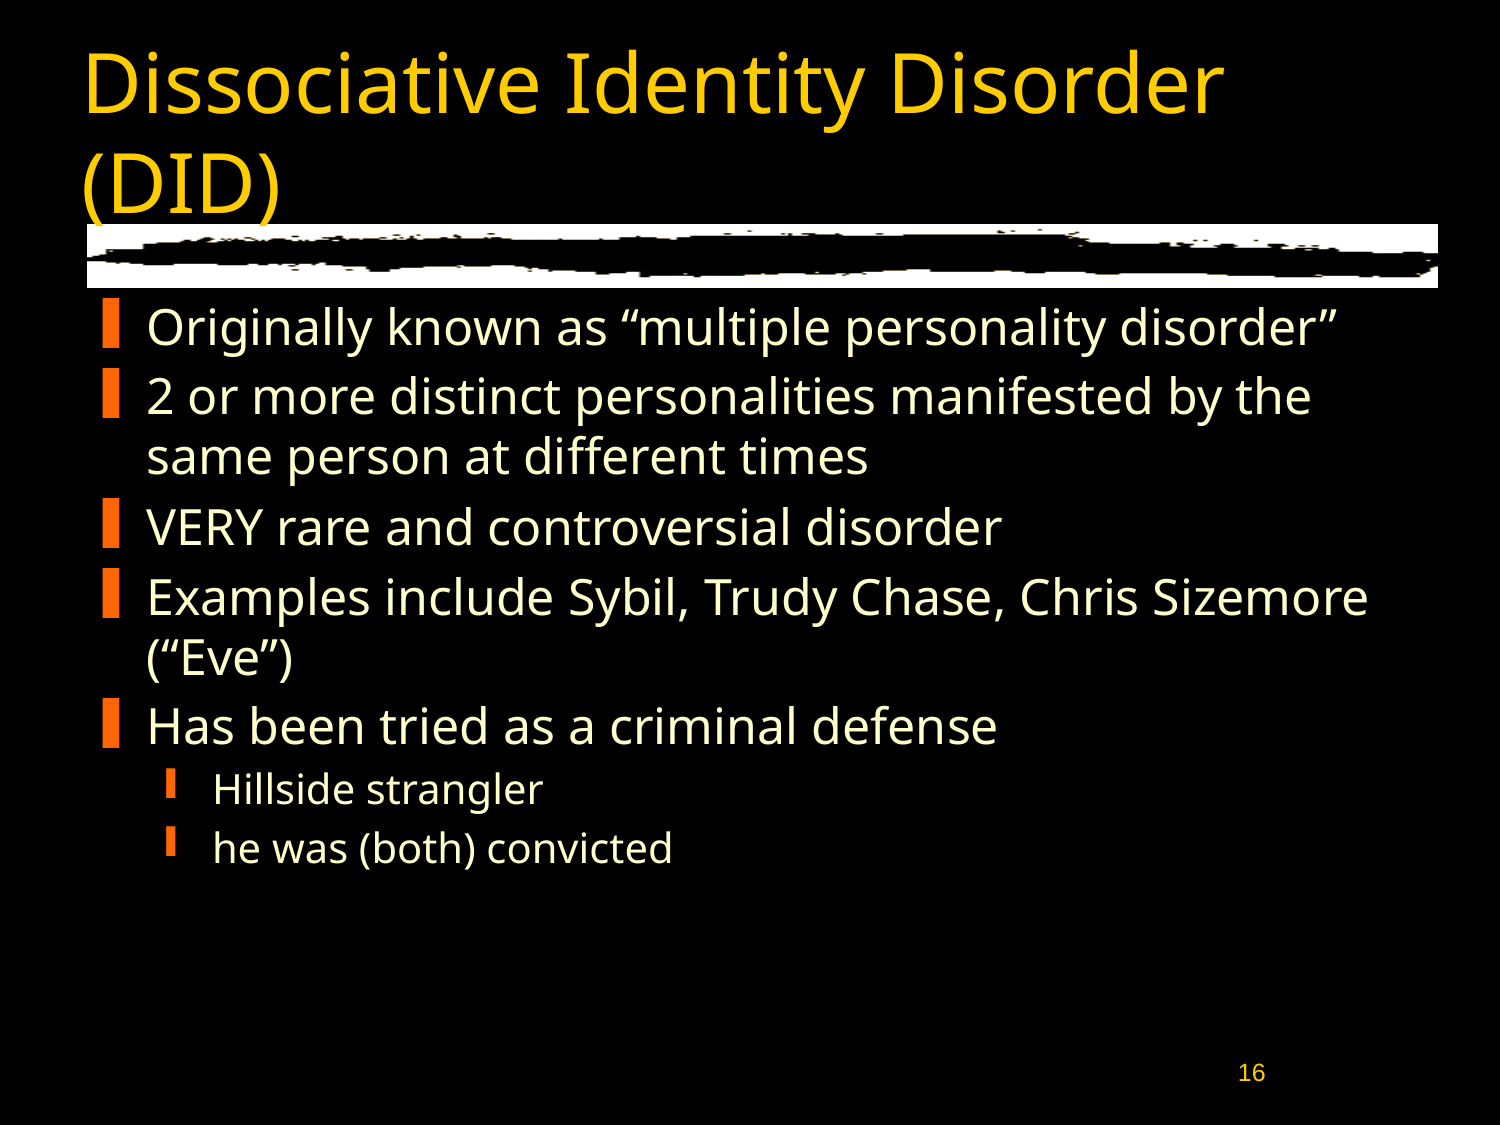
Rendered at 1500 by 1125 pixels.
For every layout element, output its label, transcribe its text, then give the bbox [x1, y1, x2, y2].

list Originally known as “multiple personality disorder” 2 or more distinct personalities manifested by the same person at different times VERY rare and controversial disorder Examples include Sybil, Trudy Chase, Chris Sizemore (“Eve”) Has been tried as a criminal defense Hillside strangler he was (both) convicted [74, 287, 1426, 1038]
title Dissociative Identity Disorder (DID) [66, 49, 1342, 238]
